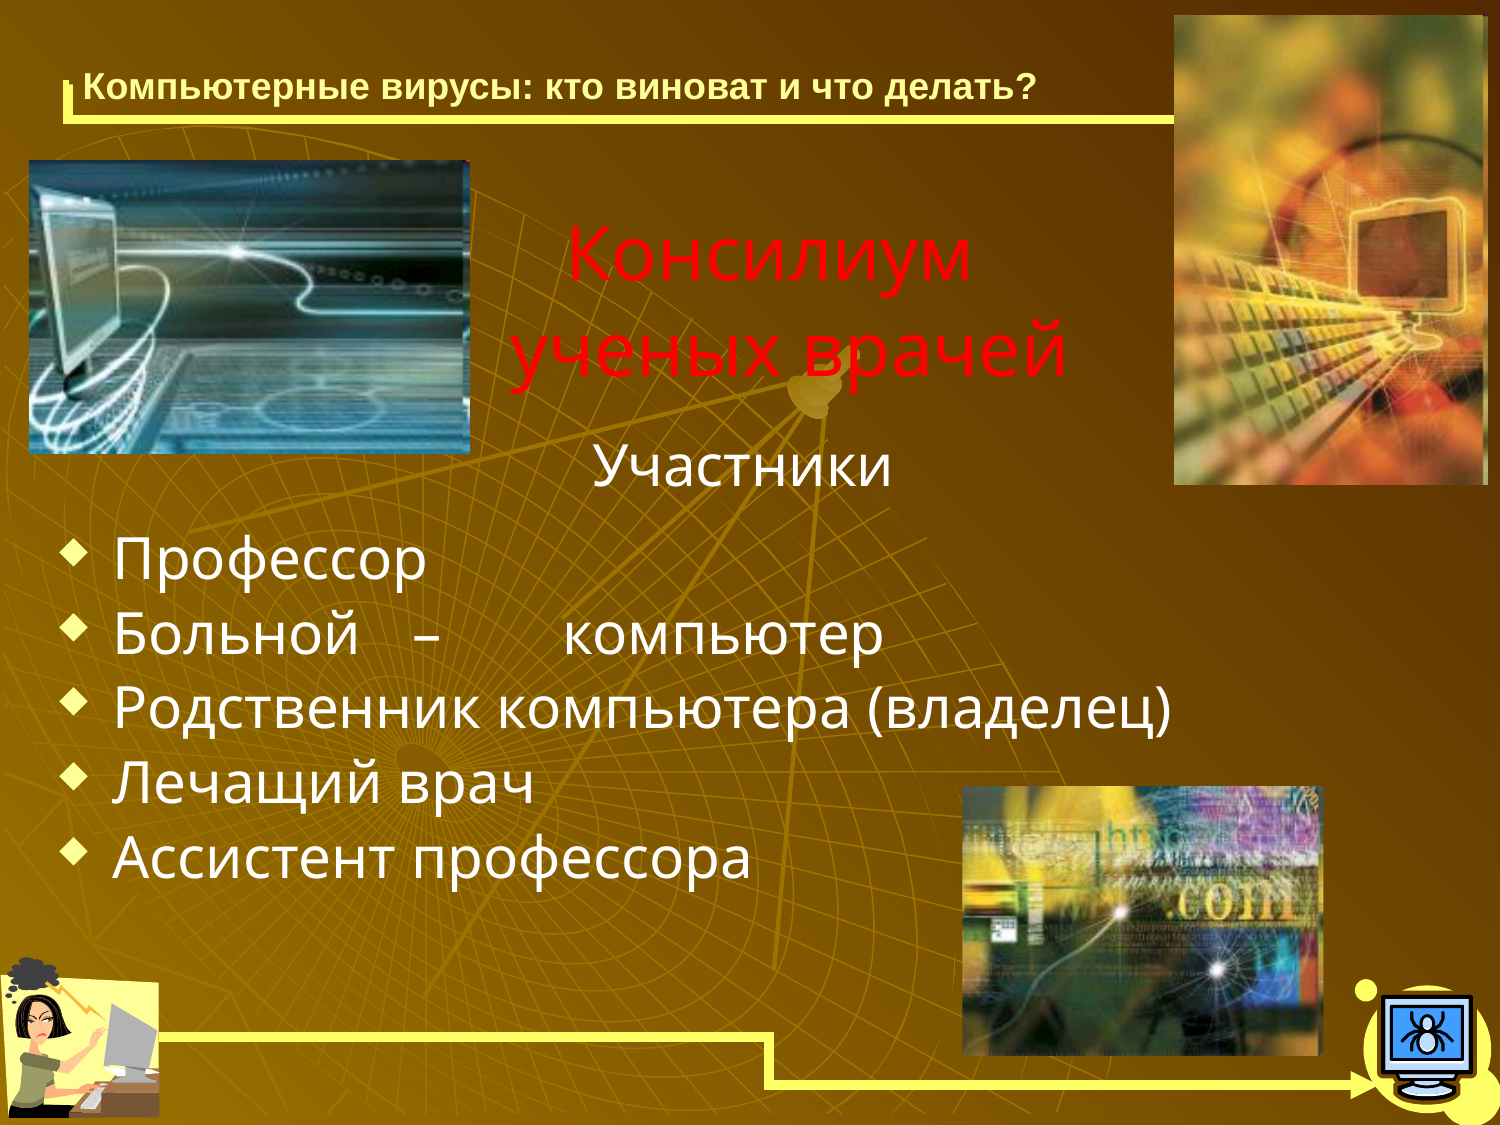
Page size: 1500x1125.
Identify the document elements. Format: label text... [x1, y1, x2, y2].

picture [962, 786, 1324, 1056]
picture [29, 160, 470, 454]
picture [1174, 15, 1488, 485]
list Консилиум ученых врачей Участники Профессор Больной – компьютер Родственник компьютера (владелец) Лечащий врач Ассистент профессора [41, 208, 1461, 929]
